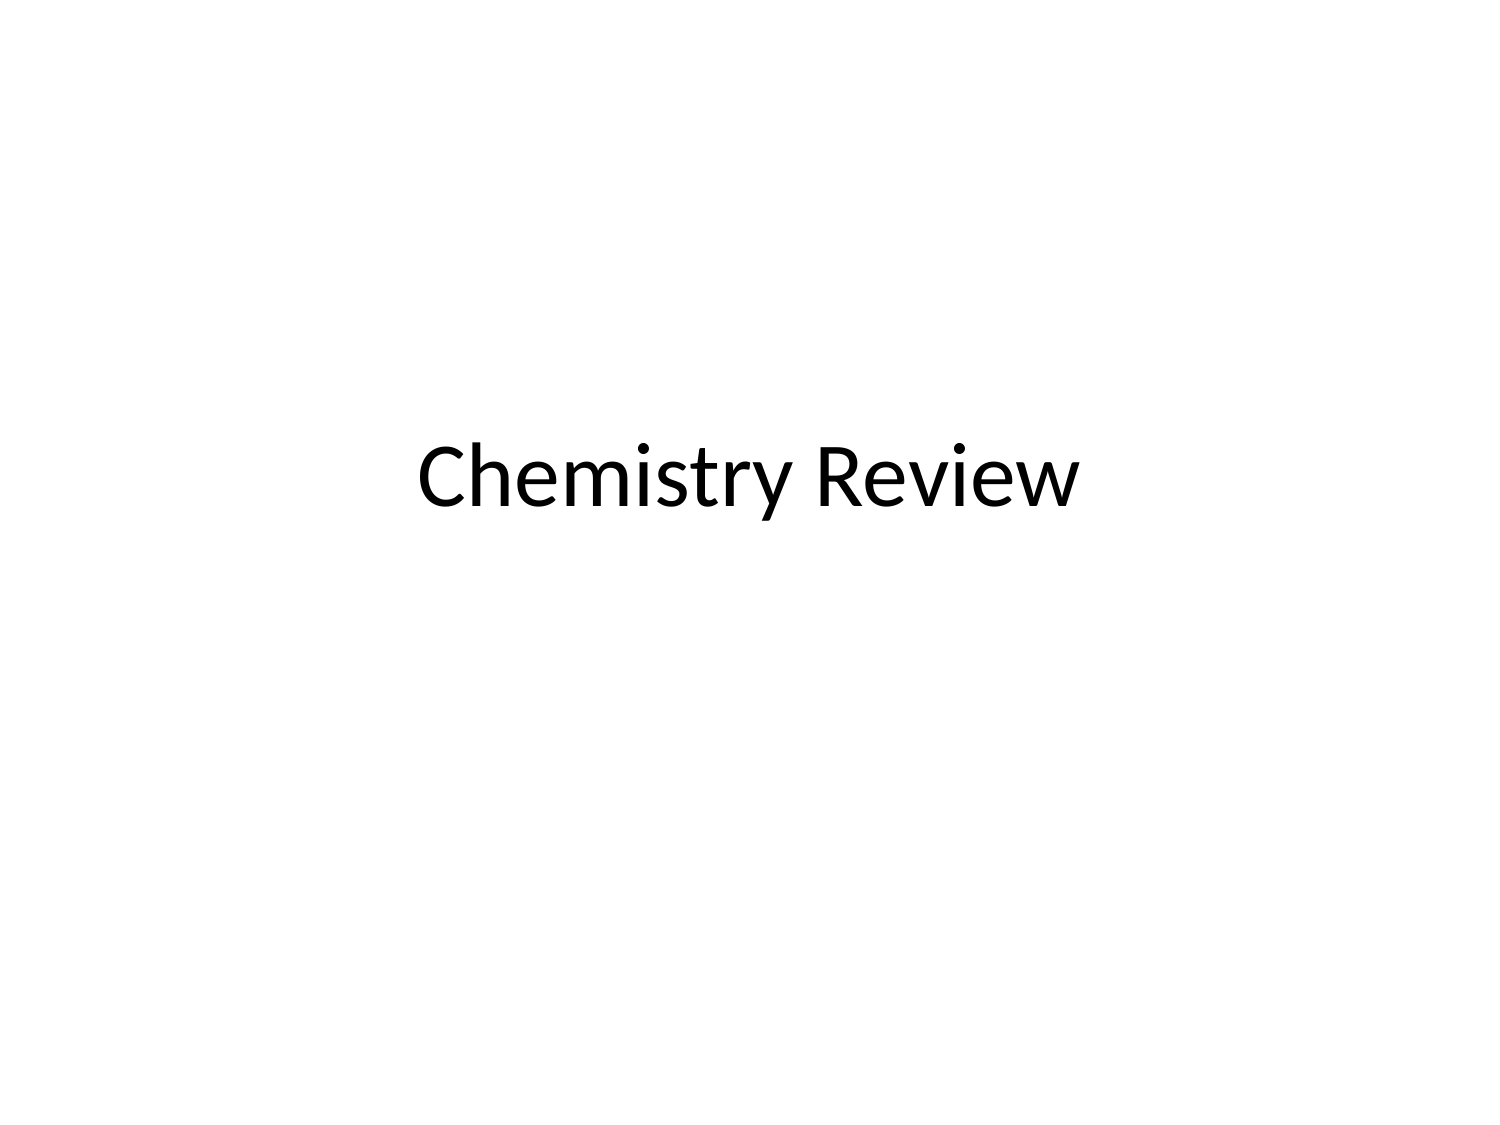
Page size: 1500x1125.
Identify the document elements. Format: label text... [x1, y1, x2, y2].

title Chemistry Review [112, 349, 1388, 591]
